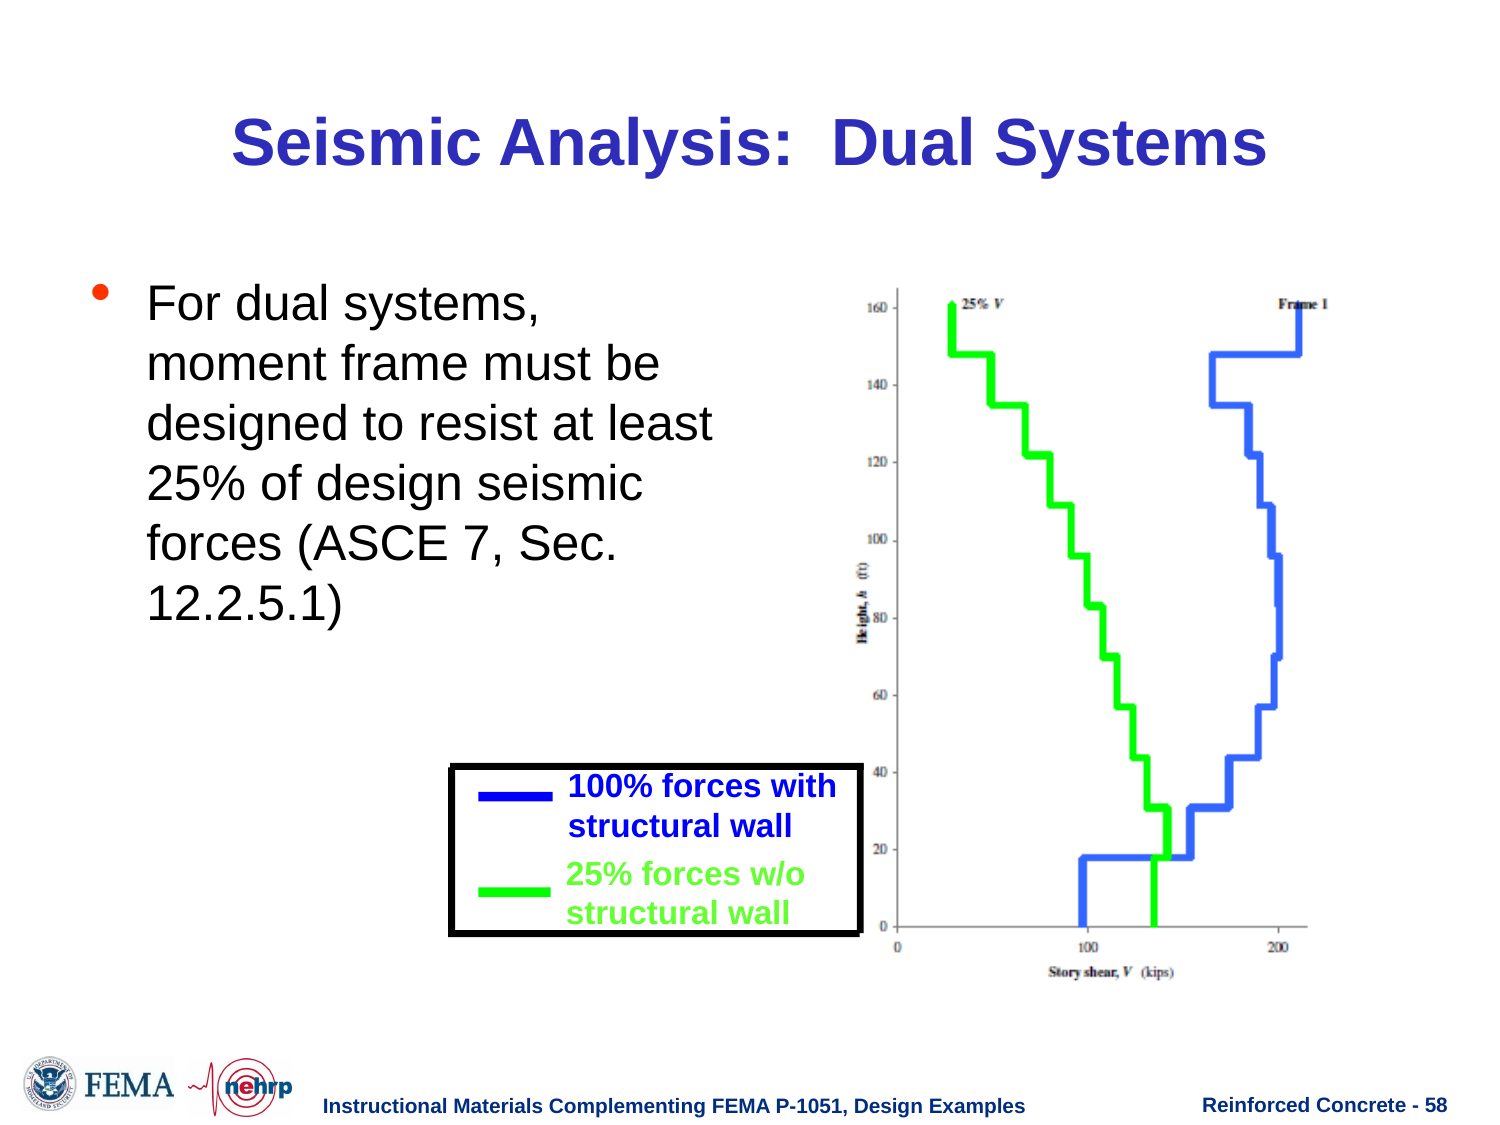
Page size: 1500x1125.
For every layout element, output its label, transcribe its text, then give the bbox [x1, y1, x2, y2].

picture [23, 1056, 174, 1111]
list For dual systems, moment frame must be designed to resist at least 25% of design seismic forces (ASCE 7, Sec. 12.2.5.1) [74, 262, 738, 671]
picture [188, 1058, 292, 1117]
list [828, 262, 1360, 1006]
title Seismic Analysis: Dual Systems [74, 44, 1426, 233]
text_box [447, 762, 864, 938]
footer Instructional Materials Complementing FEMA P-1051, Design Examples [285, 1072, 1104, 1125]
